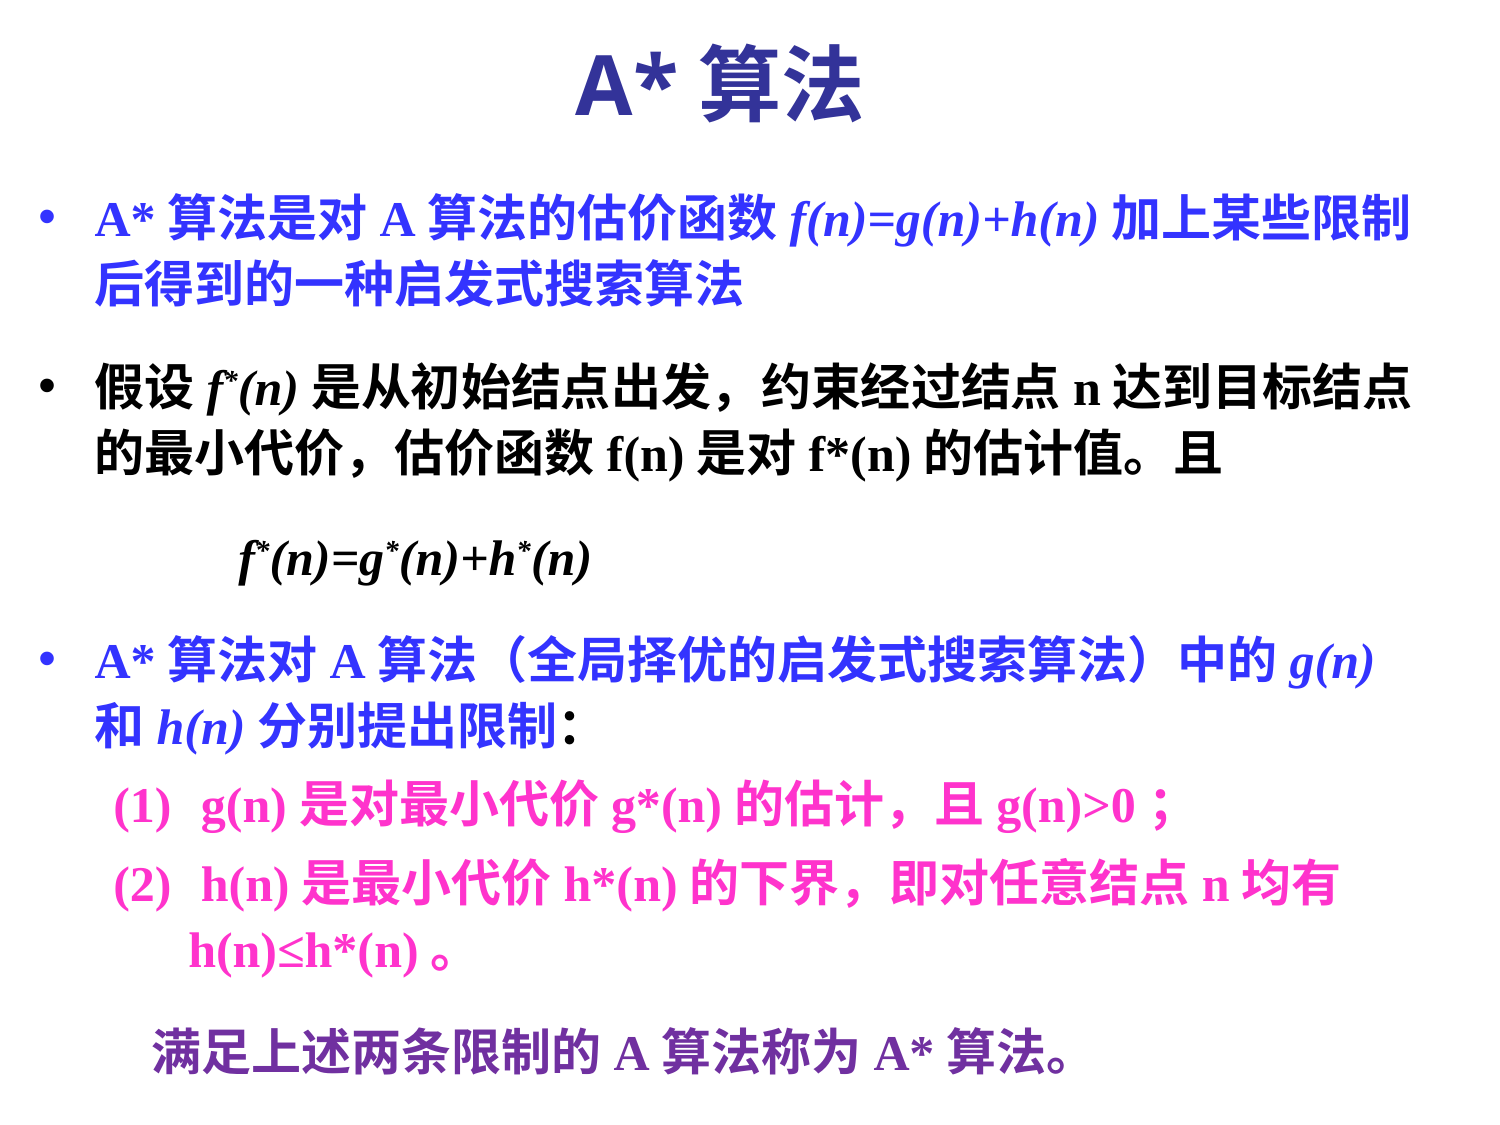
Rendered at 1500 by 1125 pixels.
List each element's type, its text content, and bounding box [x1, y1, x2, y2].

text_box A*算法 [82, 24, 1359, 140]
text_box A*算法是对A算法的估价函数f(n)=g(n)+h(n)加上某些限制后得到的一种启发式搜索算法 假设f*(n)是从初始结点出发，约束经过结点n达到目标结点的最小代价，估价函数f(n)是对f*(n)的估计值。且 f*(n)=g*(n)+h*(n) A*算法对A算法（全局择优的启发式搜索算法）中的g(n)和h(n)分别提出限制： g(n)是对最小代价g*(n)的估计，且g(n)>0； h(n)是最小代价h*(n)的下界，即对任意结点n均有 h(n)≤h*(n)。 满足上述两条限制的A算法称为A*算法。 [23, 172, 1442, 1089]
